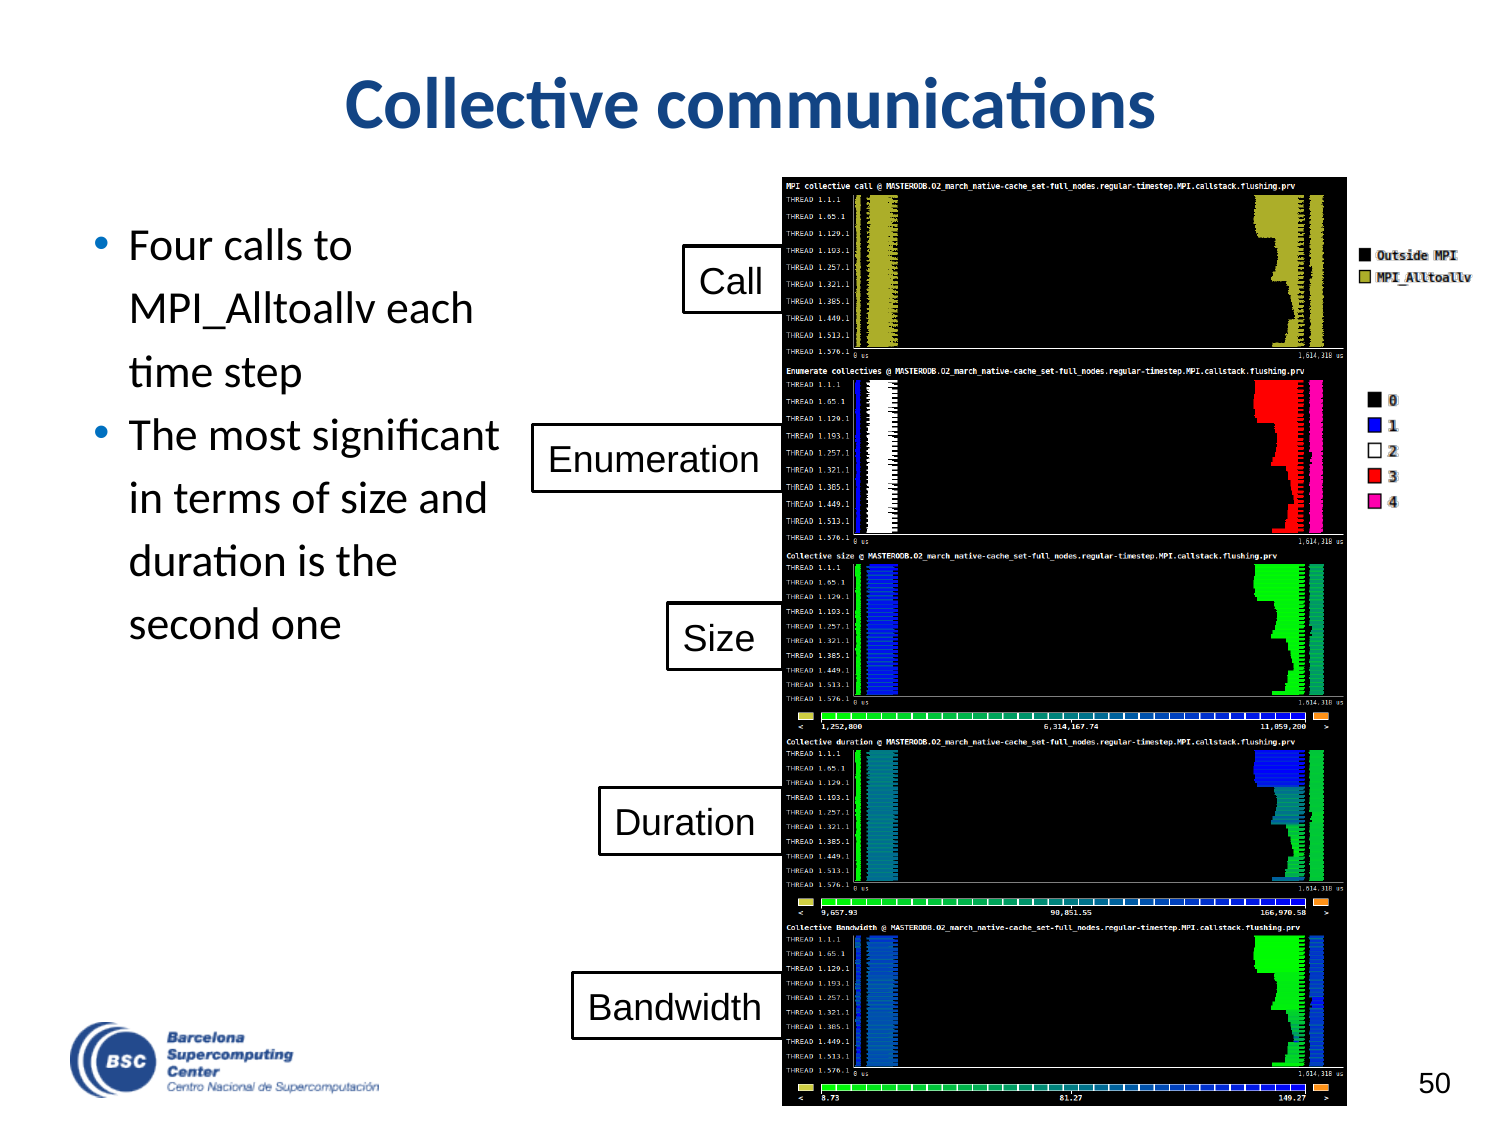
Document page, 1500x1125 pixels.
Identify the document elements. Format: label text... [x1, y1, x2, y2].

text_box Duration [599, 787, 777, 855]
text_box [782, 177, 1477, 1107]
list Four calls to MPI_Alltoallv each time step The most significant in terms of size and duration is the second one [76, 199, 529, 992]
title Collective communications [76, 35, 1427, 174]
text_box Enumeration [532, 424, 777, 492]
text_box Bandwidth [572, 972, 777, 1039]
text_box Size [667, 603, 777, 670]
slide_number ‹#› [1403, 1038, 1494, 1125]
picture [70, 1022, 379, 1098]
text_box Call [683, 246, 777, 313]
